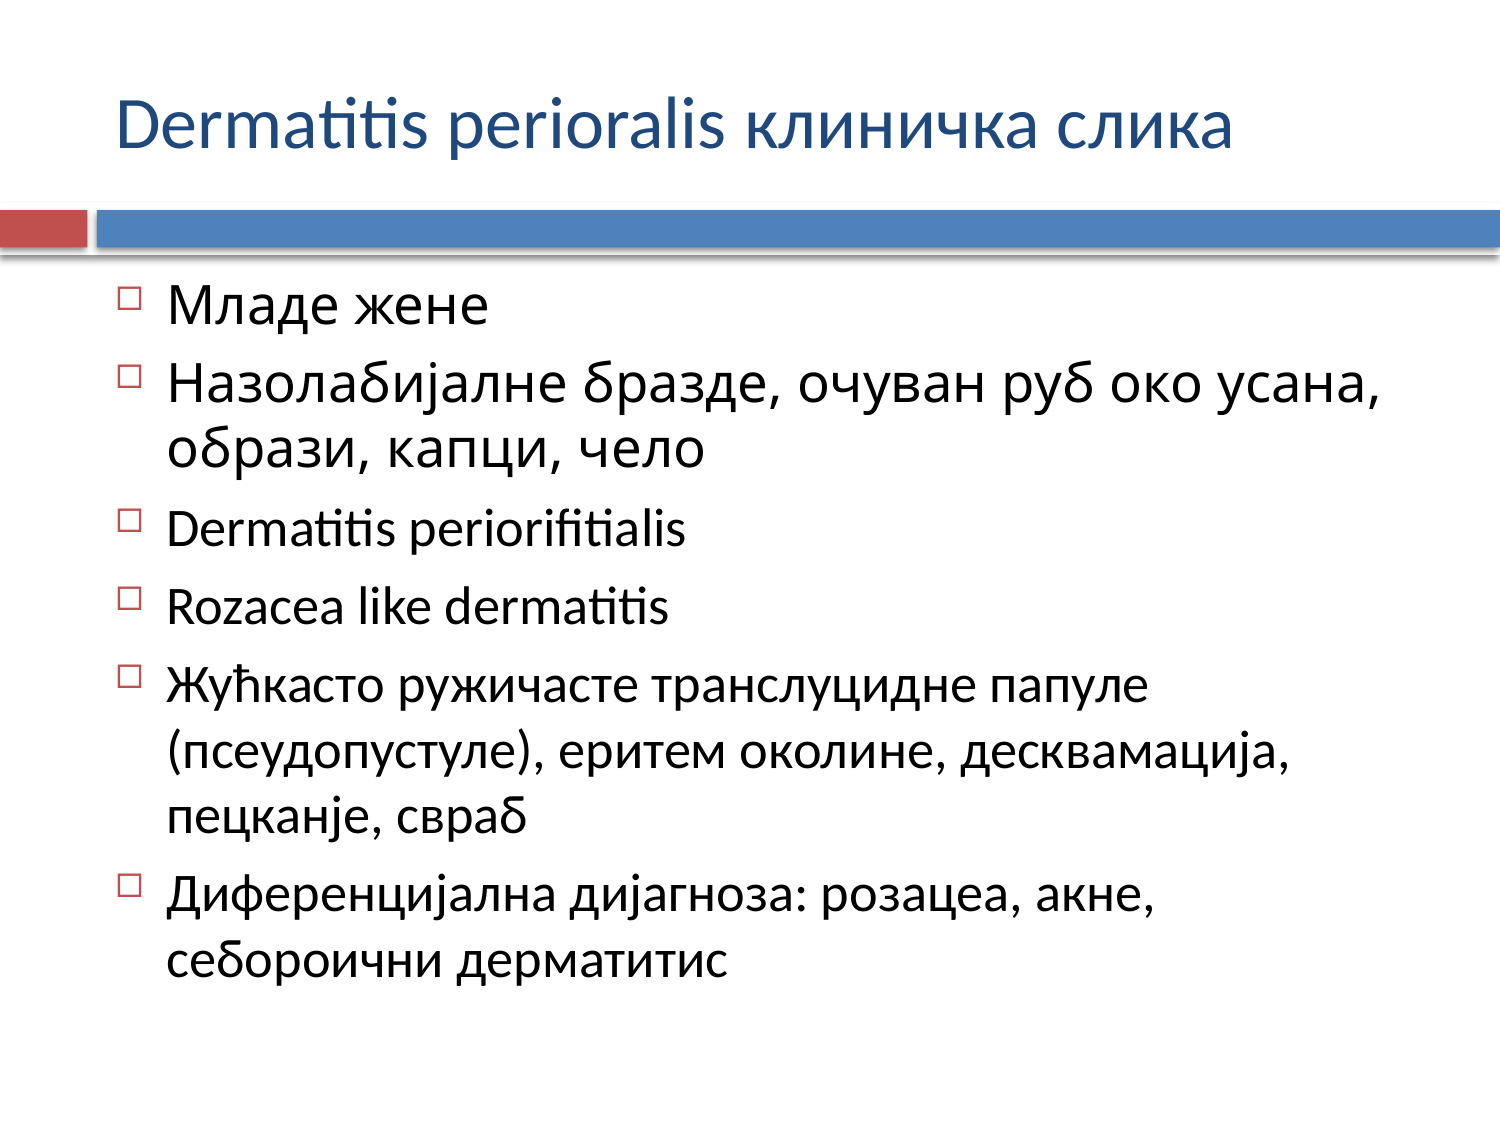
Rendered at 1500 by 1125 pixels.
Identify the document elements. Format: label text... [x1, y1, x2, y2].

title Dermatitis perioralis клиничка слика [100, 37, 1438, 200]
list Младе жене Назолабијалне бразде, очуван руб око усана, образи, капци, чело Dermatitis periorifitialis Rozacea like dermatitis Жућкасто ружичасте транслуцидне папуле (псеудопустуле), еритем околине, десквамација, пецканје, свраб Диференцијална дијагноза: розацеа, акне, себороични дерматитис [100, 262, 1438, 1000]
